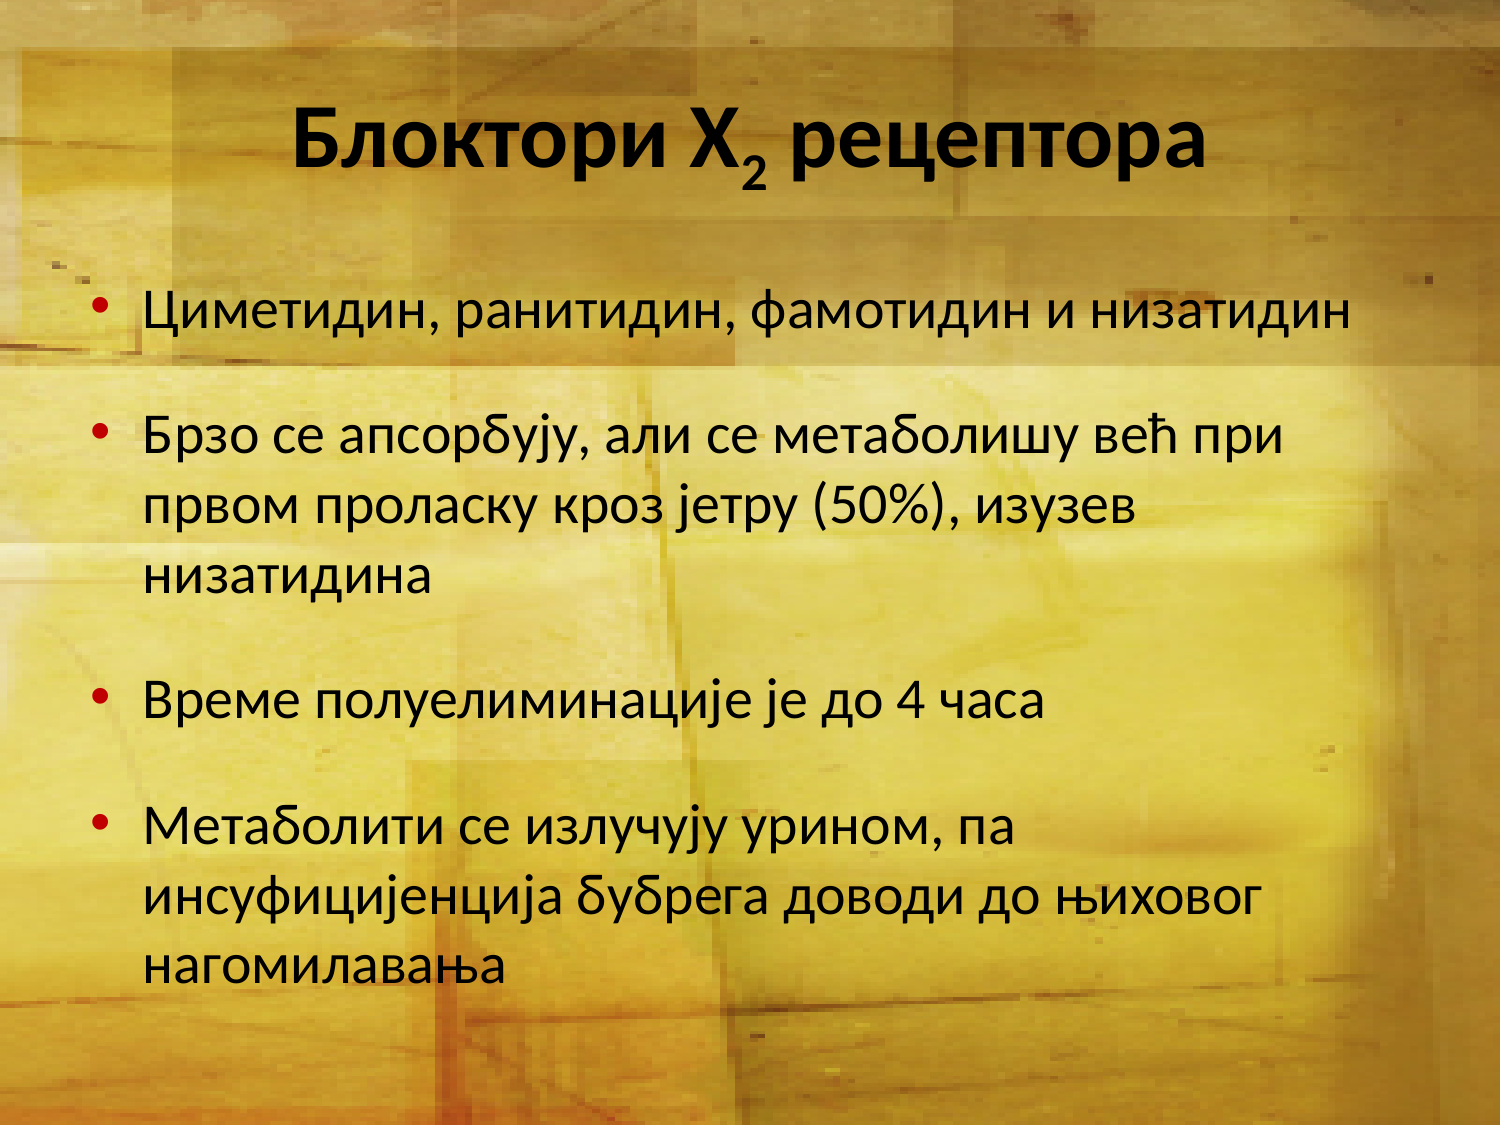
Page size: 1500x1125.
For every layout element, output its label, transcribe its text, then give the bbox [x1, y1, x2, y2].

picture [0, 0, 1500, 1125]
list Циметидин, ранитидин, фамотидин и низатидин Брзо се апсорбују, али се метаболишу већ при првом проласку кроз јетру (50%), изузев низатидина Време полуелиминације је до 4 часа Метаболити се излучују урином, па инсуфицијенција бубрега доводи до њиховог нагомилавања [75, 262, 1425, 1005]
title Блоктори Х2 рецептора [75, 45, 1425, 233]
